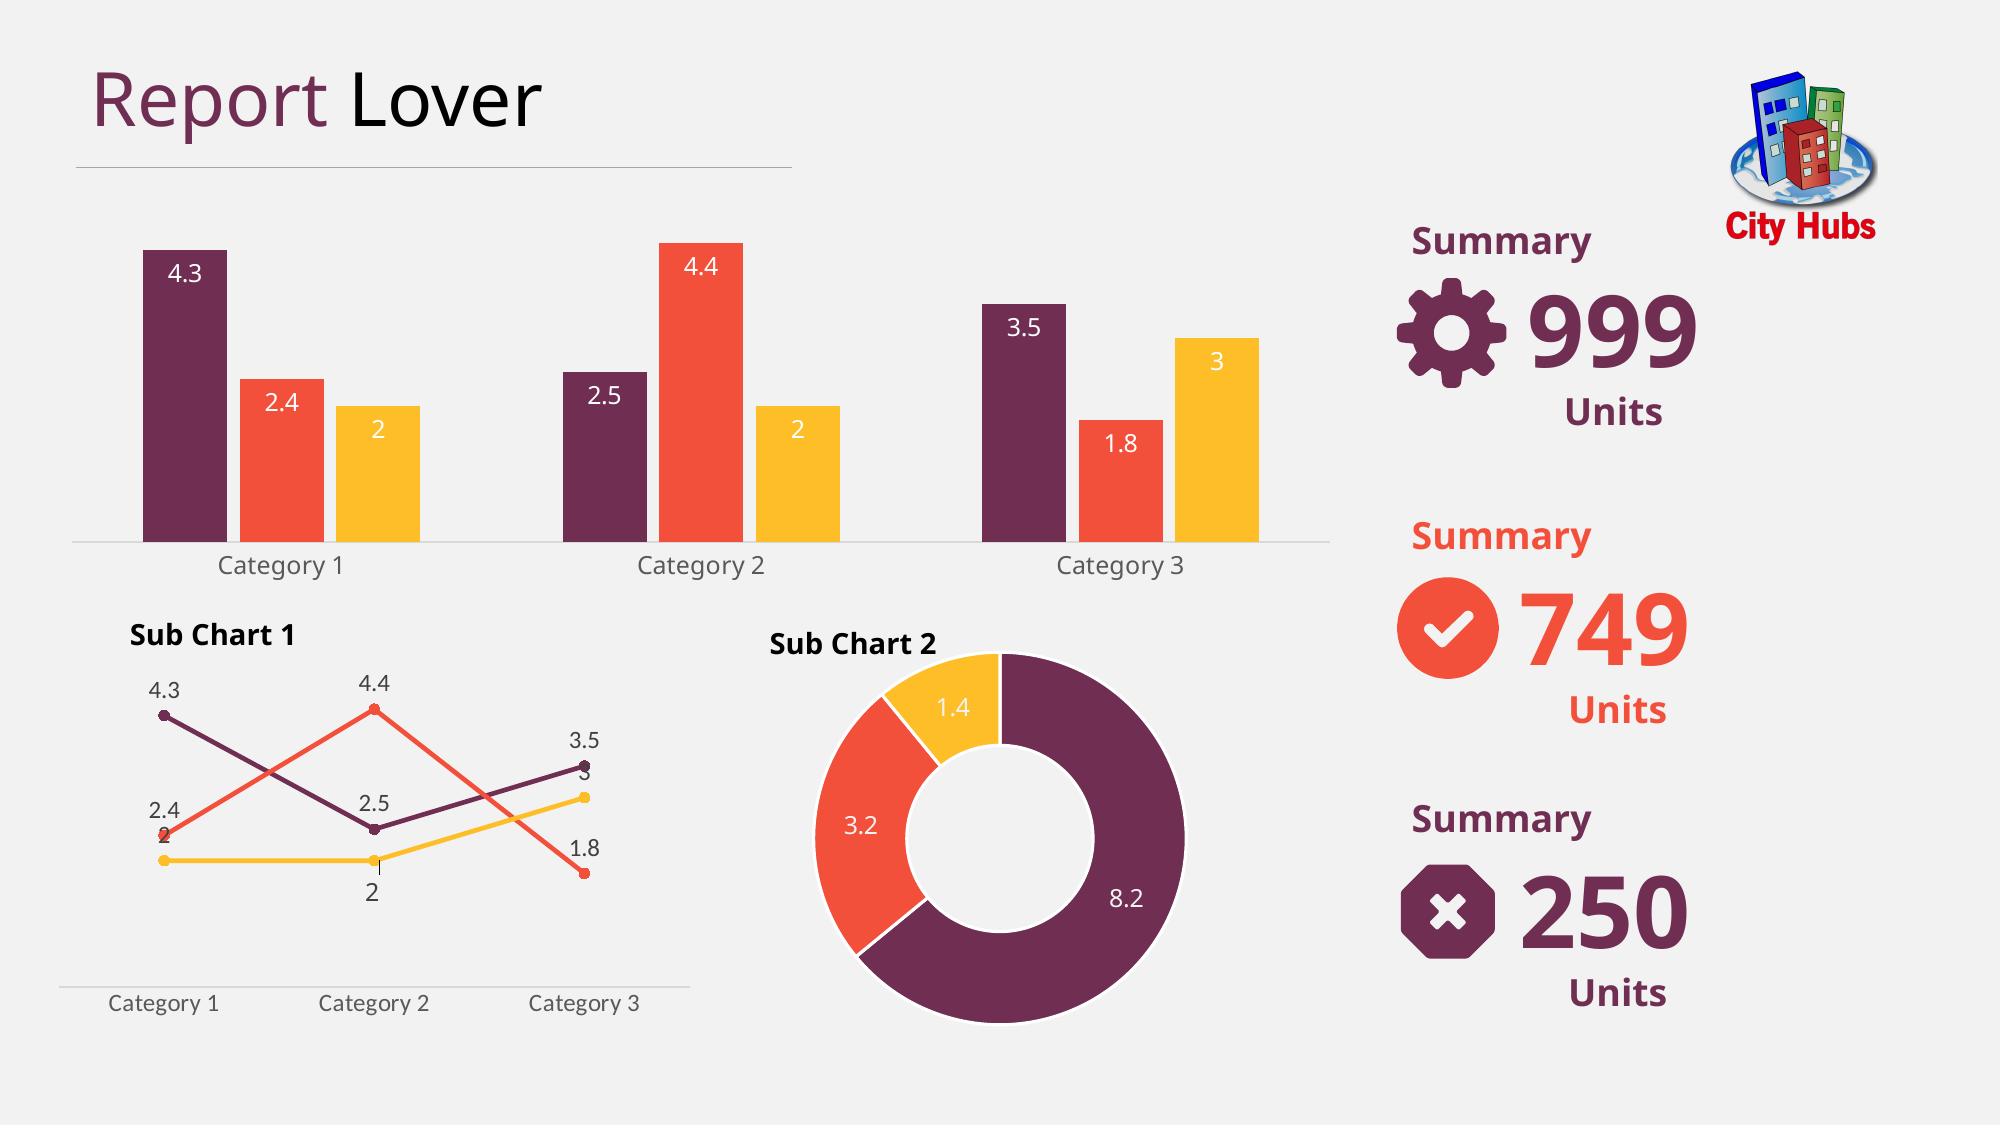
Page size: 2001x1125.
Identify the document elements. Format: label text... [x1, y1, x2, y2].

text_box Report Lover [75, 44, 1022, 150]
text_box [1396, 209, 1802, 448]
text_box Sub Chart 2 [754, 617, 1195, 644]
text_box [1396, 504, 1741, 746]
text_box Sub Chart 1 [115, 608, 556, 659]
chart [45, 194, 1357, 591]
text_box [1396, 787, 1741, 1029]
chart [45, 644, 1318, 1033]
picture [1726, 68, 1878, 246]
